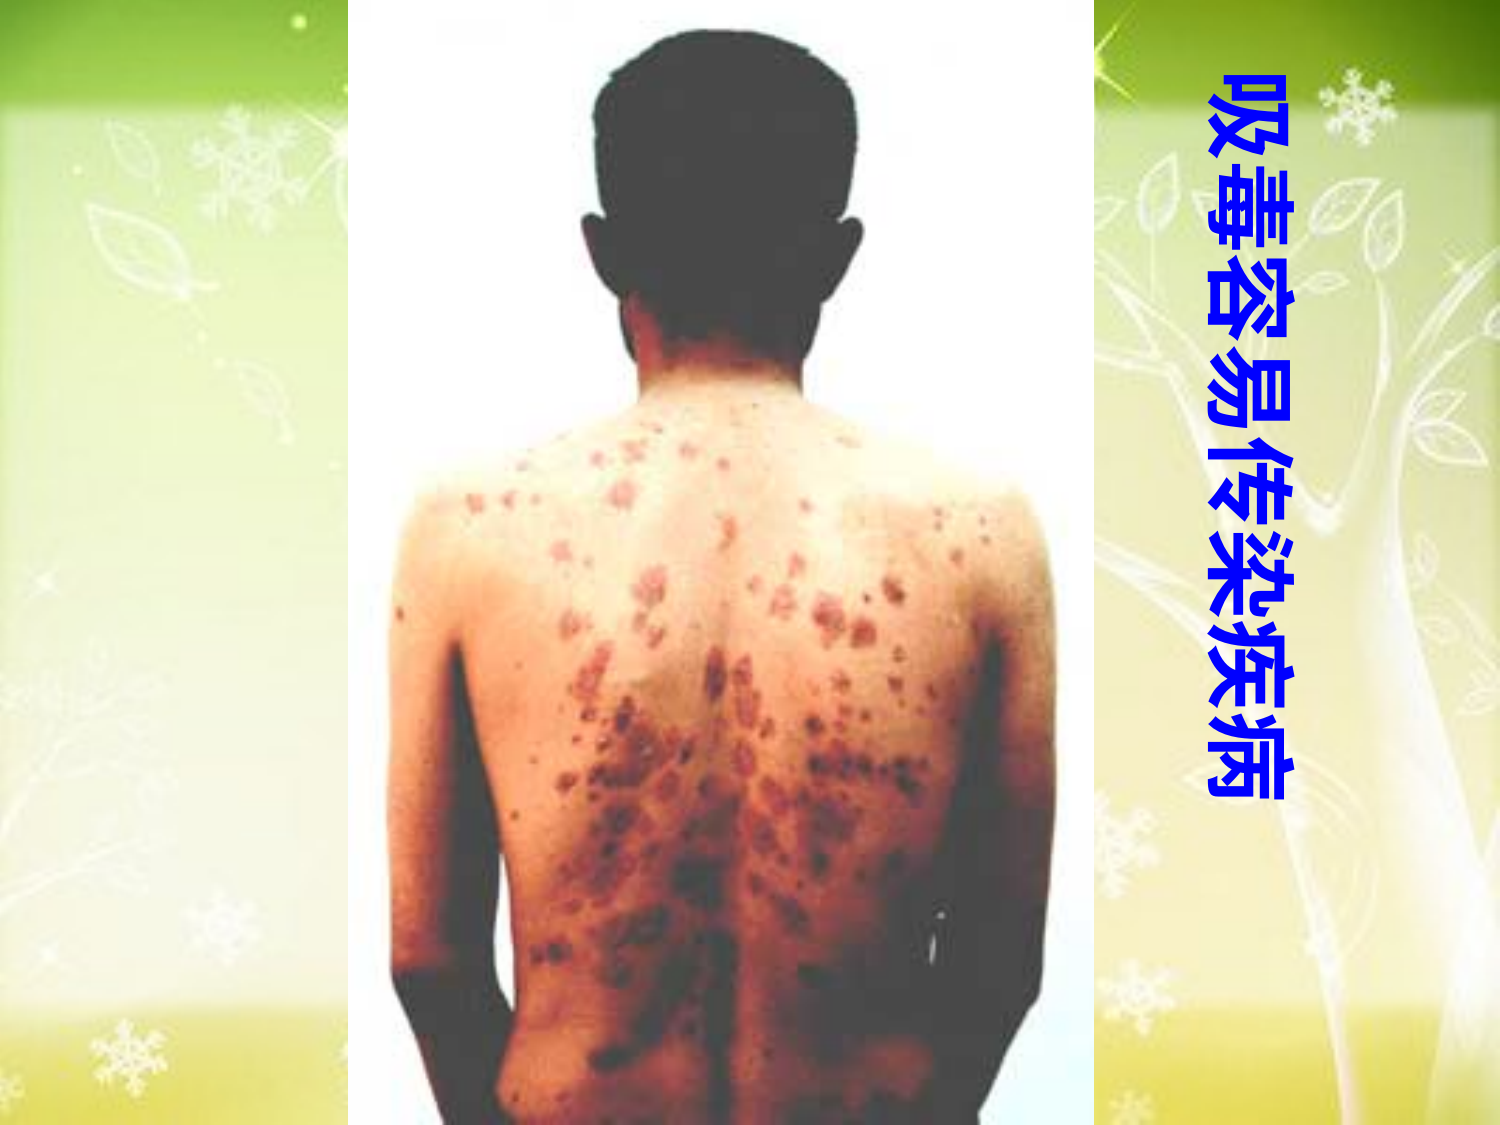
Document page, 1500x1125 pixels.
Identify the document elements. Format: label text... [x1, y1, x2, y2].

picture [0, 0, 1500, 1125]
text_box 吸毒容易传染疾病 [1173, 54, 1316, 929]
